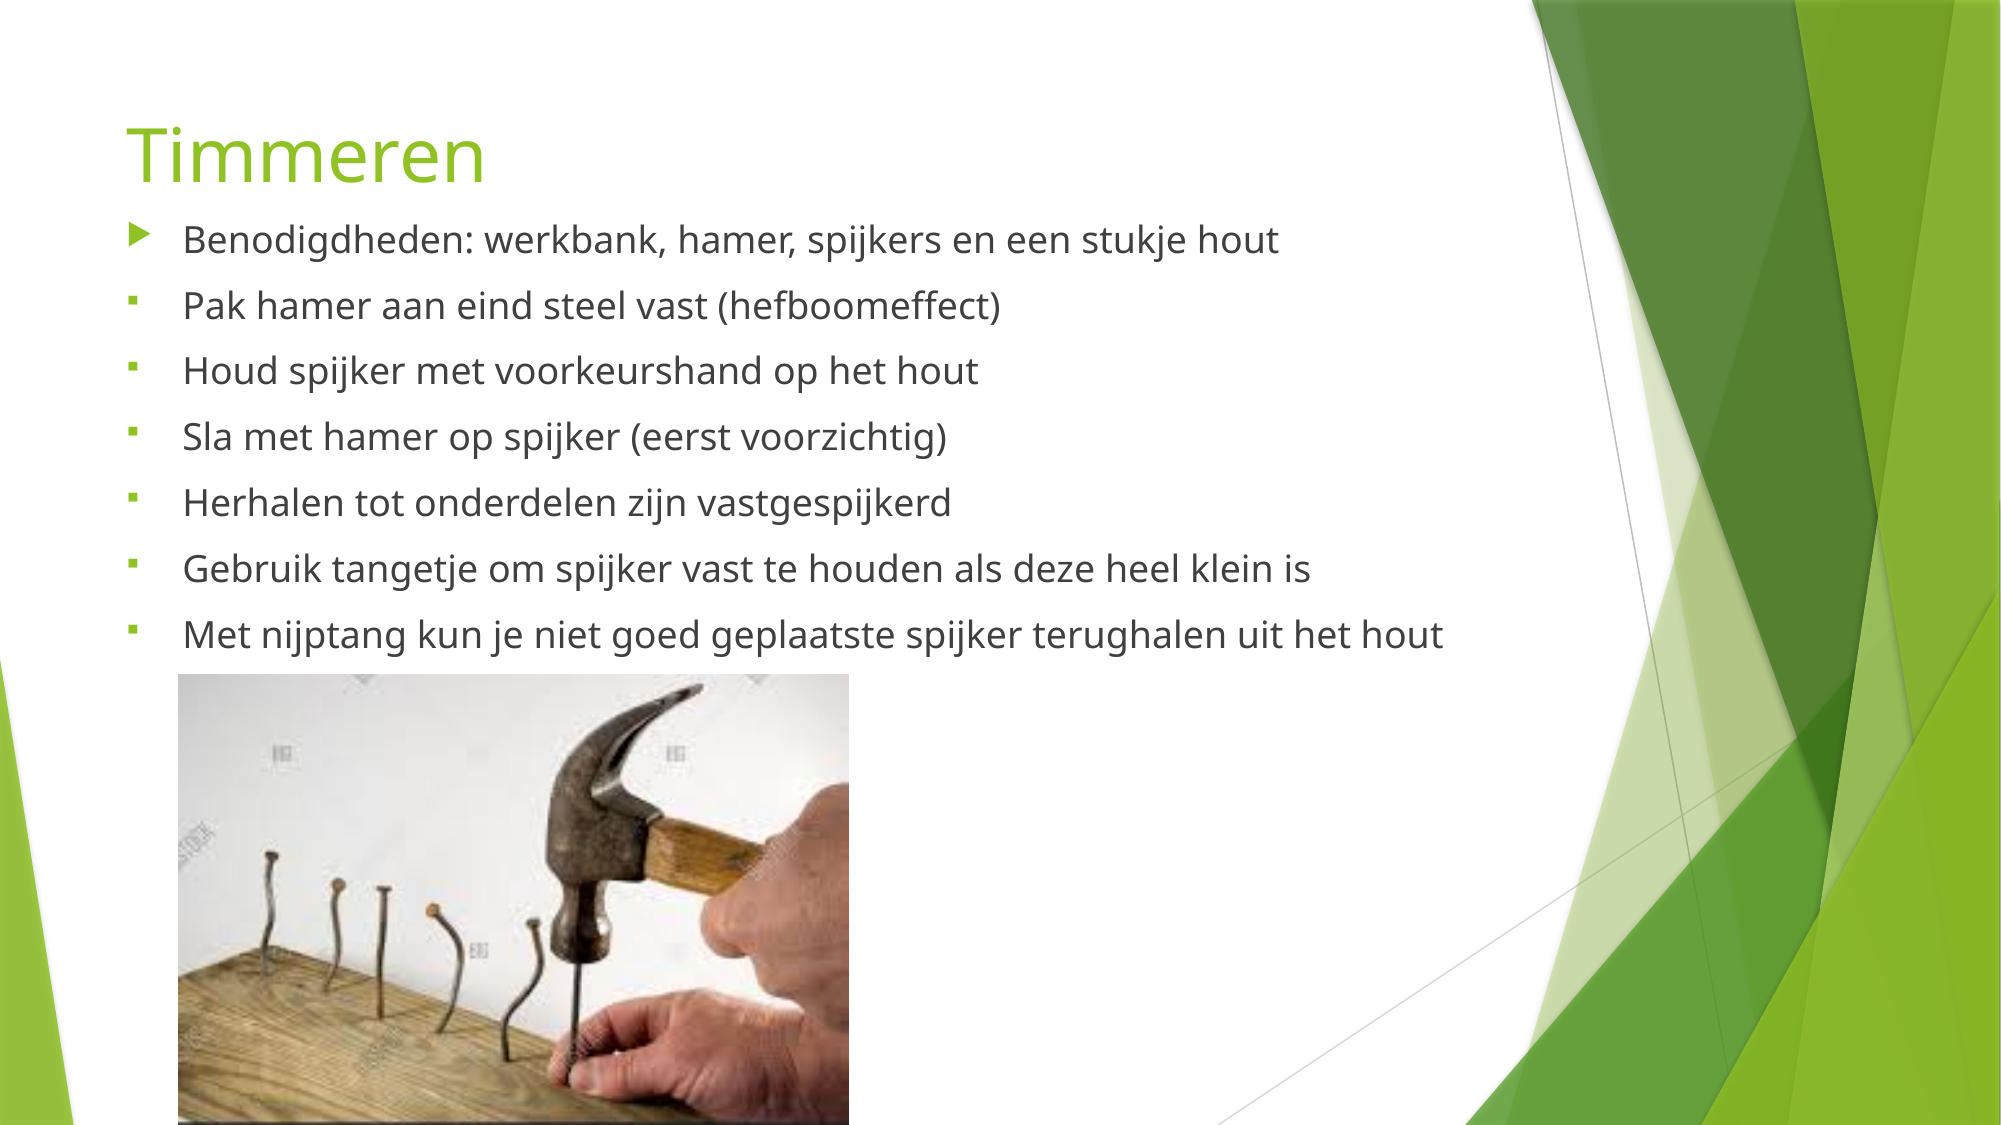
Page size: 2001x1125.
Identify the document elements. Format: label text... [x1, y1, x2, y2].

picture [177, 673, 850, 1125]
title Timmeren [111, 99, 1522, 208]
list Benodigdheden: werkbank, hamer, spijkers en een stukje hout Pak hamer aan eind steel vast (hefboomeffect) Houd spijker met voorkeurshand op het hout Sla met hamer op spijker (eerst voorzichtig) Herhalen tot onderdelen zijn vastgespijkerd Gebruik tangetje om spijker vast te houden als deze heel klein is Met nijptang kun je niet goed geplaatste spijker terughalen uit het hout [111, 208, 1522, 845]
